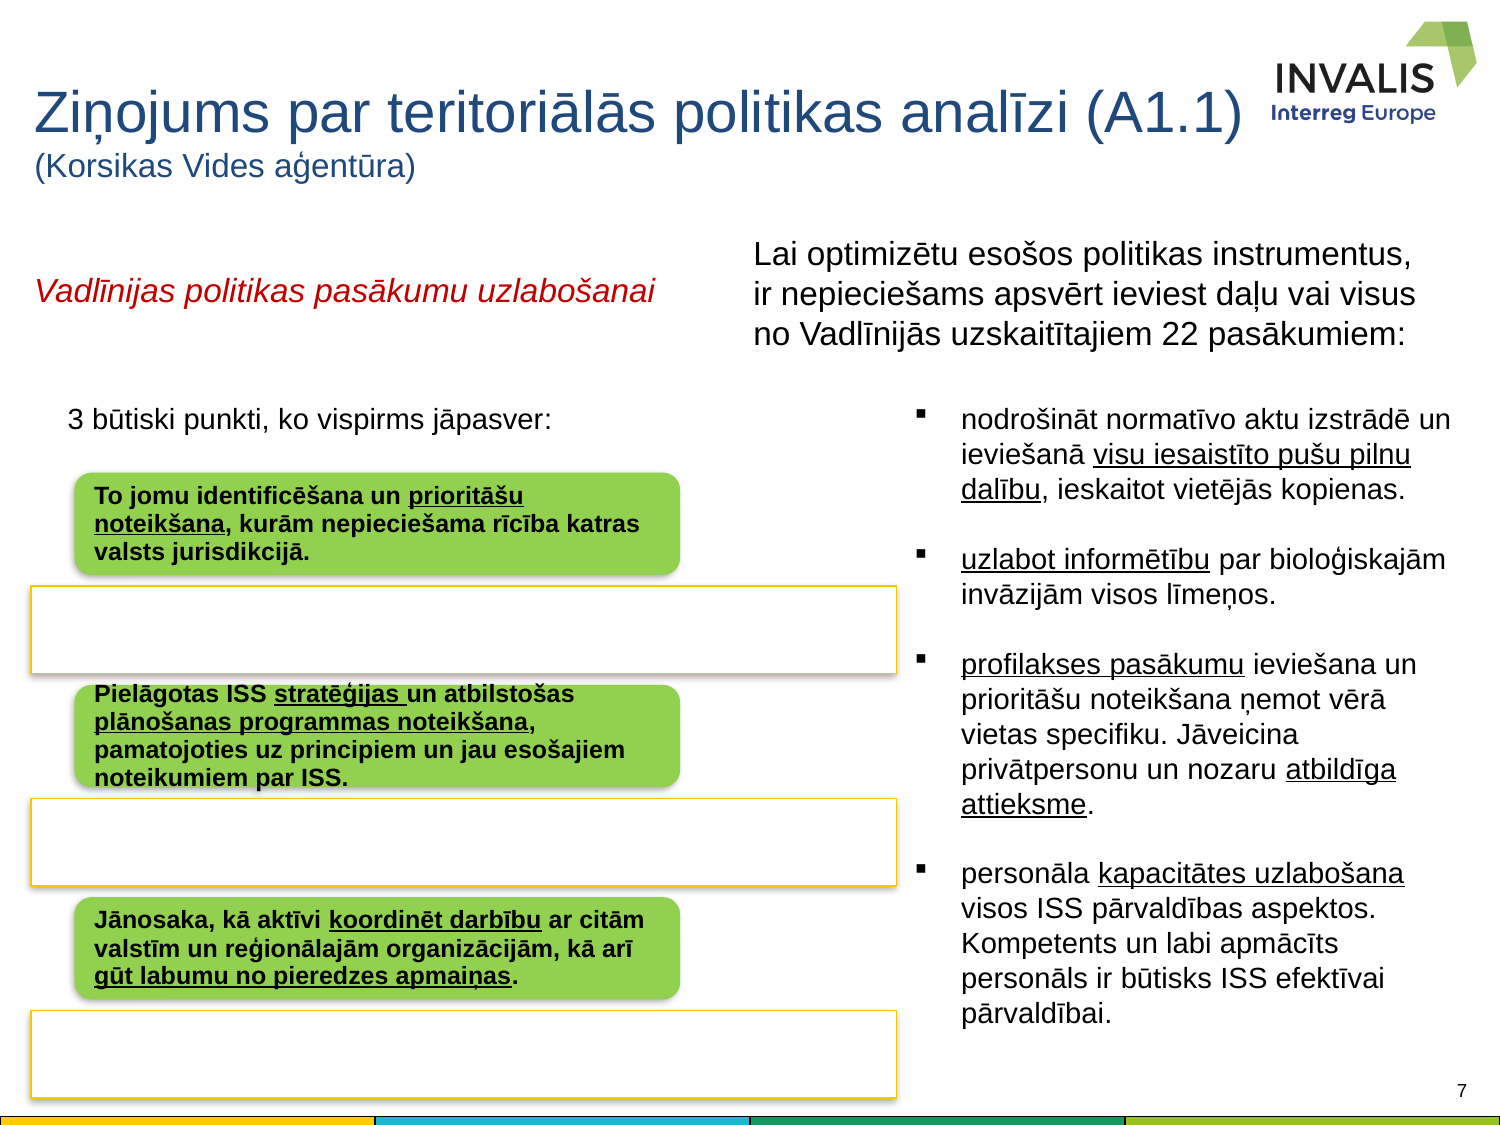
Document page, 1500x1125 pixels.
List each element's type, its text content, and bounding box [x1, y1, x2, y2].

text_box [30, 461, 897, 1099]
picture [1208, 0, 1500, 146]
text_box Vadlīnijas politikas pasākumu uzlabošanai [19, 262, 706, 317]
title Ziņojums par teritoriālās politikas analīzi (A1.1) (Korsikas Vides aģentūra) [19, 62, 1286, 196]
text_box Lai optimizētu esošos politikas instrumentus, ir nepieciešams apsvērt ieviest daļu vai visus no Vadlīnijās uzskaitītajiem 22 pasākumiem: [738, 224, 1451, 360]
text_box 3 būtiski punkti, ko vispirms jāpasver: [52, 392, 568, 443]
text_box nodrošināt normatīvo aktu izstrādē un ieviešanā visu iesaistīto pušu pilnu dalību, ieskaitot vietējās kopienas. uzlabot informētību par bioloģiskajām invāzijām visos līmeņos. profilakses pasākumu ieviešana un prioritāšu noteikšana ņemot vērā vietas specifiku. Jāveicina privātpersonu un nozaru atbildīga attieksme. personāla kapacitātes uzlabošana visos ISS pārvaldības aspektos. Kompetents un labi apmācīts personāls ir būtisks ISS efektīvai pārvaldībai. [899, 392, 1475, 1037]
